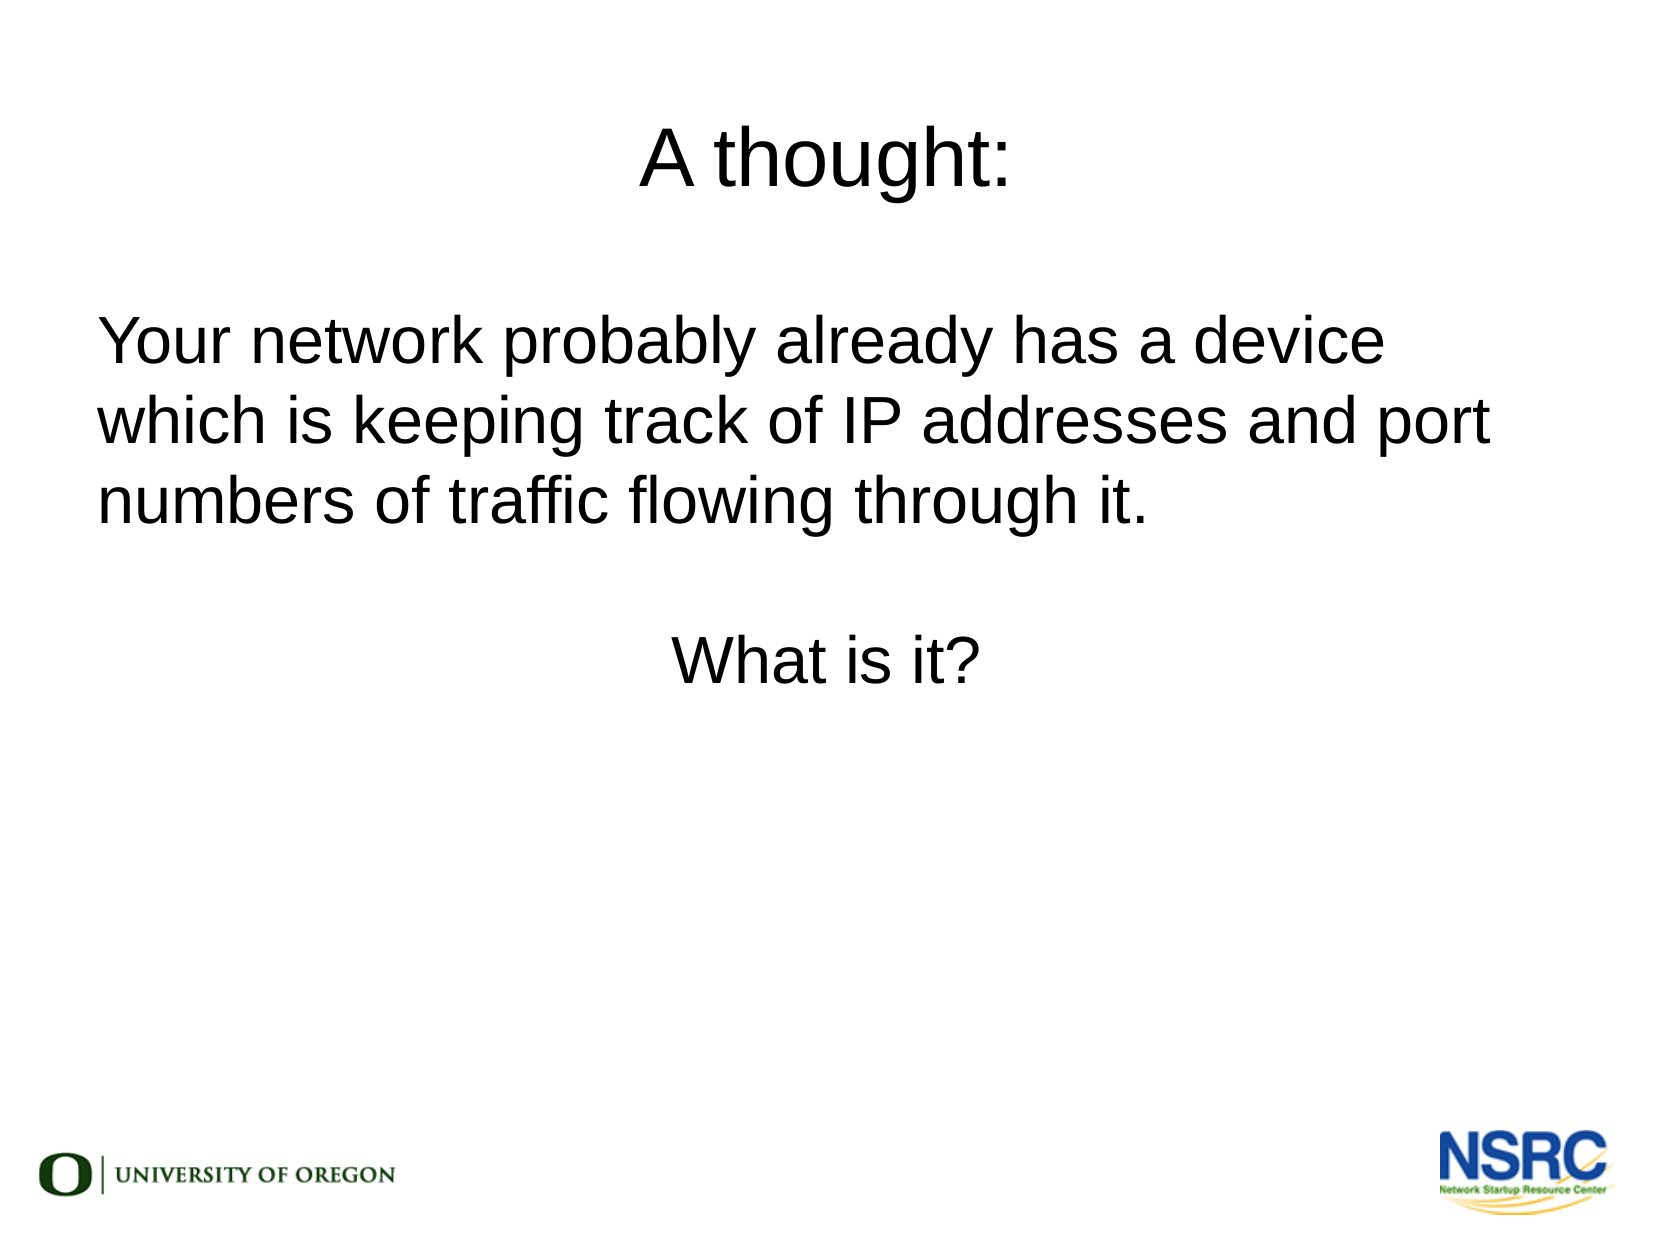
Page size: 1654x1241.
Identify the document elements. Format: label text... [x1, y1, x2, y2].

picture [37, 1151, 397, 1198]
text_box Your network probably already has a device which is keeping track of IP addresses and port numbers of traffic flowing through it. What is it? [82, 289, 1571, 1108]
picture [1440, 1130, 1616, 1215]
text_box A thought: [82, 49, 1571, 257]
